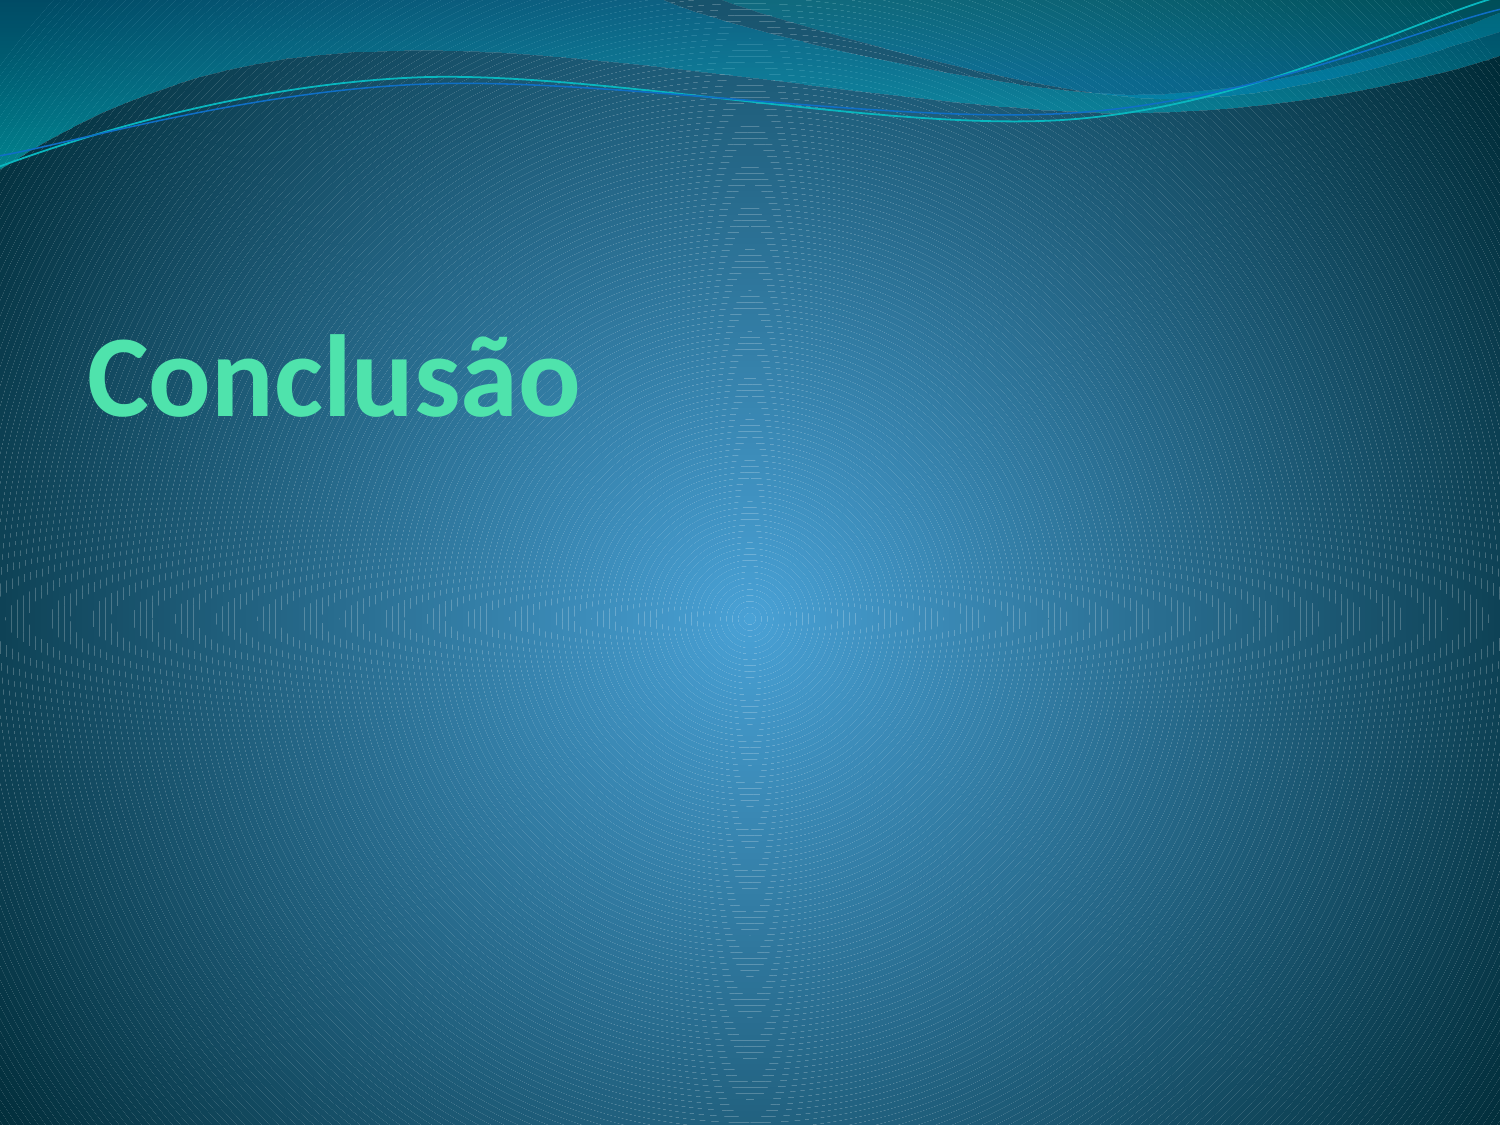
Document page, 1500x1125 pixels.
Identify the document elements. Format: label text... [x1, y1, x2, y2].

title Conclusão [86, 216, 1362, 440]
